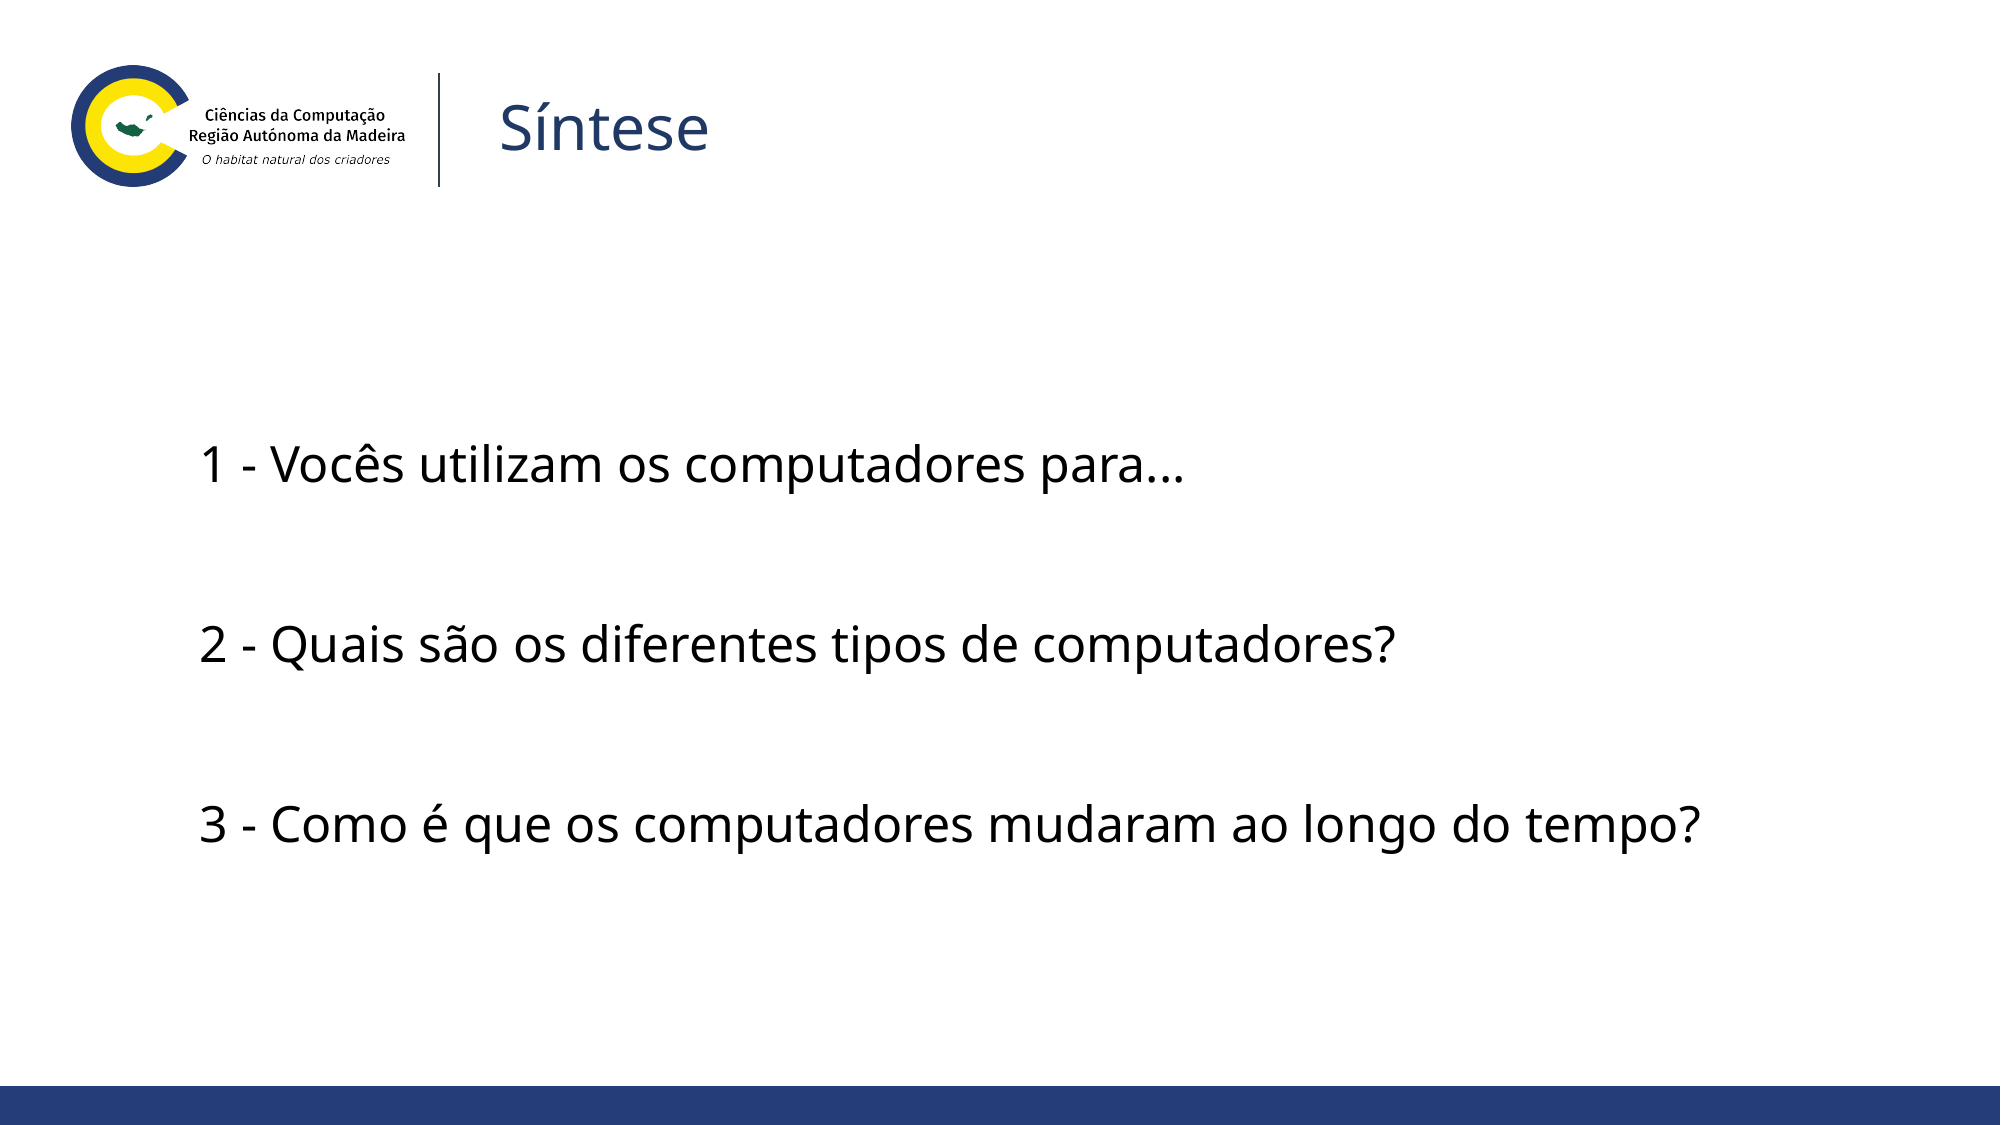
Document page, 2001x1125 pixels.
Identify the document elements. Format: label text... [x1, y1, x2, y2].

text_box 1 - Vocês utilizam os computadores para... 2 - Quais são os diferentes tipos de computadores? 3 - Como é que os computadores mudaram ao longo do tempo? [184, 395, 1884, 860]
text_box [71, 65, 440, 188]
text_box Síntese [484, 80, 727, 171]
text_box [0, 1085, 2000, 1125]
